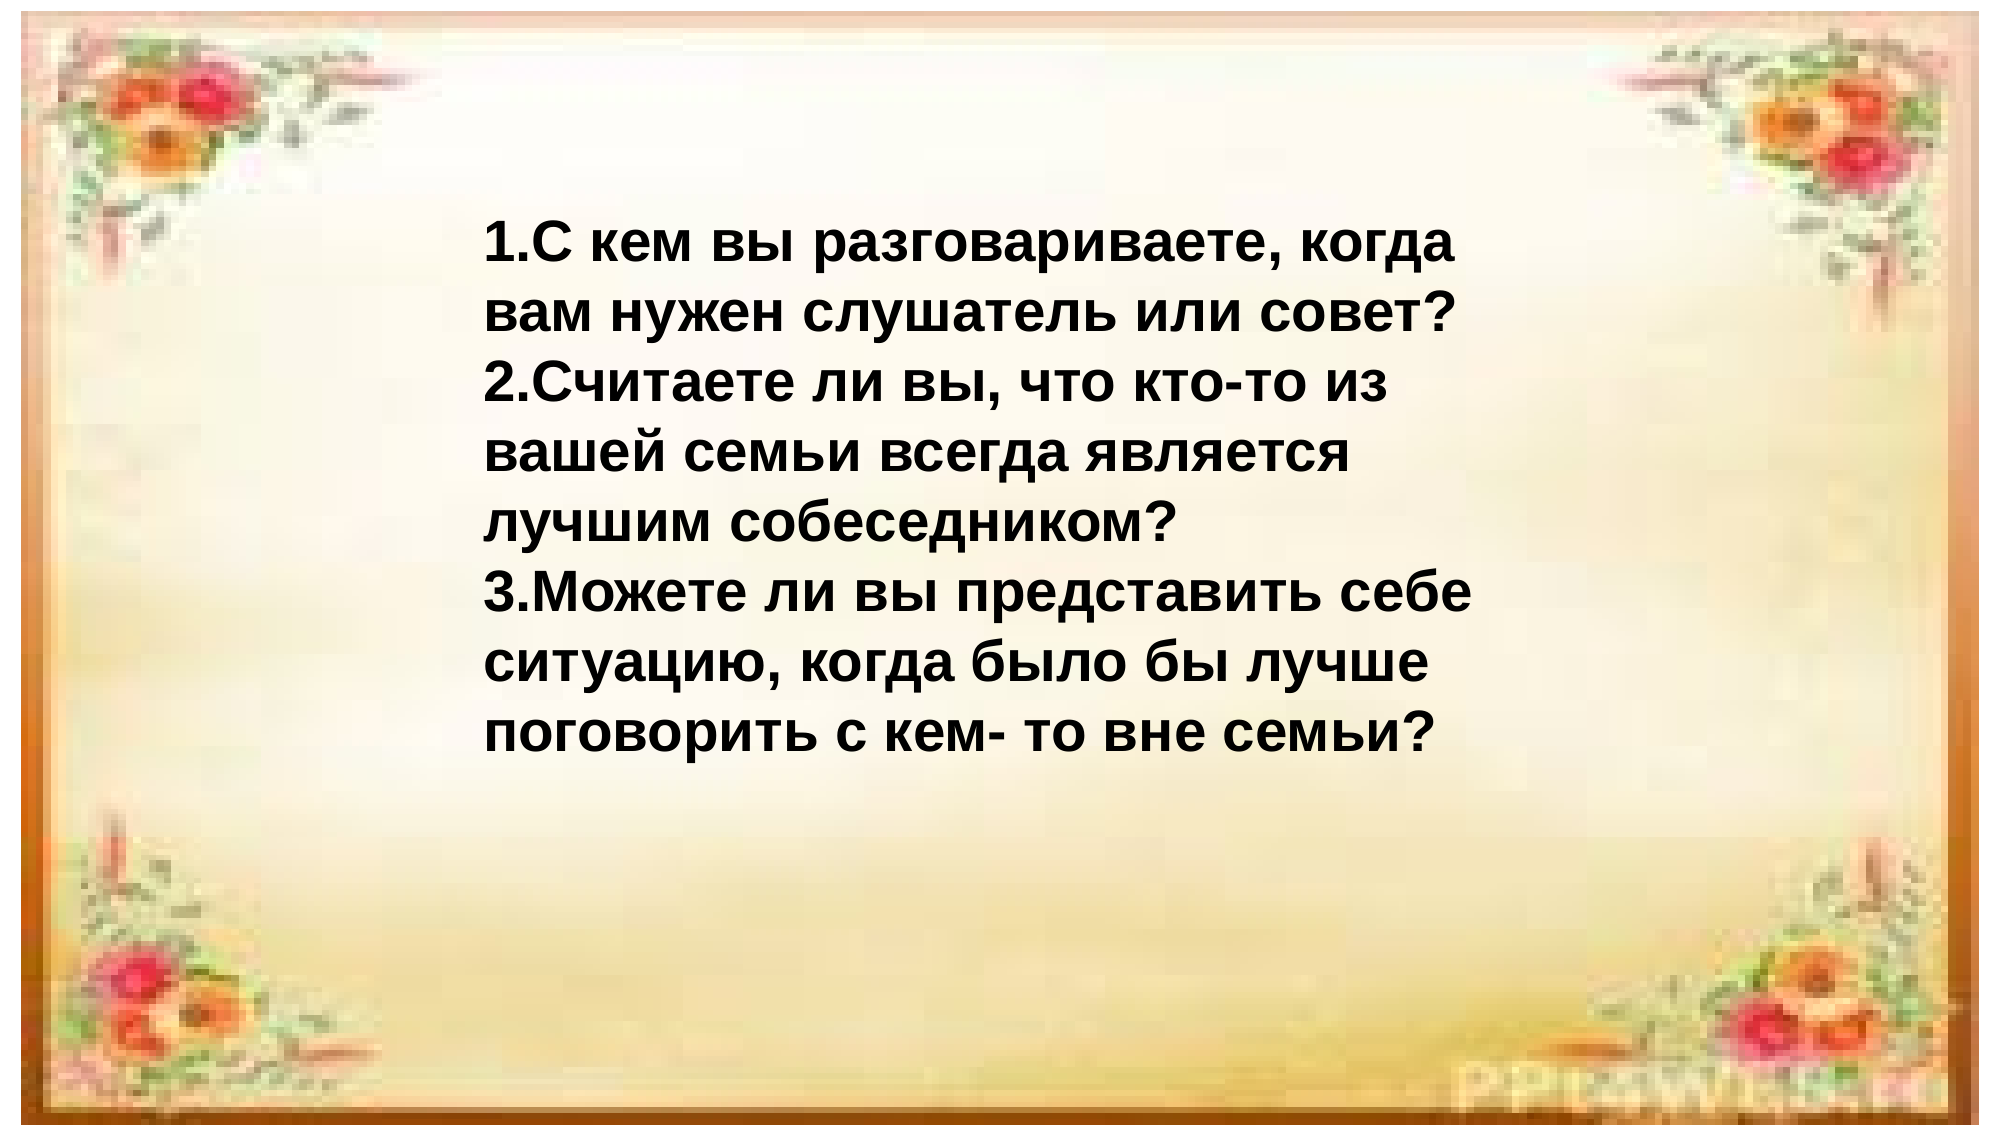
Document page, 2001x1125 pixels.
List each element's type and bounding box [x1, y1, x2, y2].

list [21, 11, 1979, 1125]
